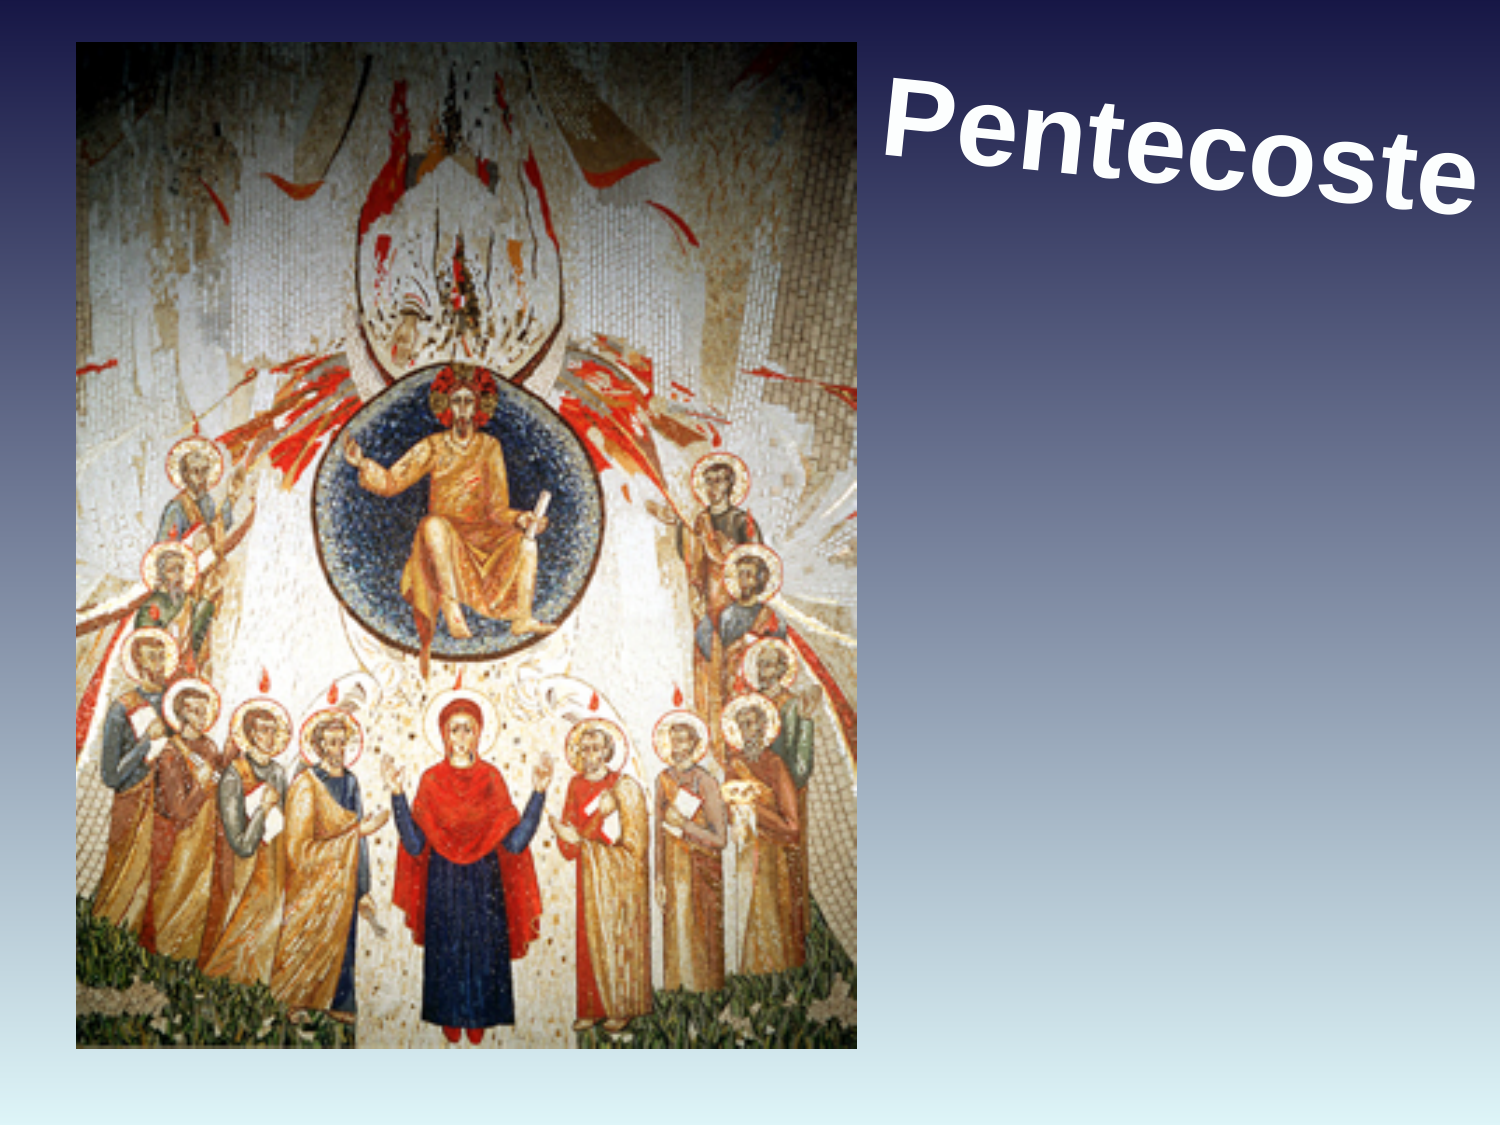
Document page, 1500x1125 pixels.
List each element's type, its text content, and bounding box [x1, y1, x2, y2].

picture [76, 42, 857, 1049]
text_box Pentecoste [860, 33, 1500, 249]
